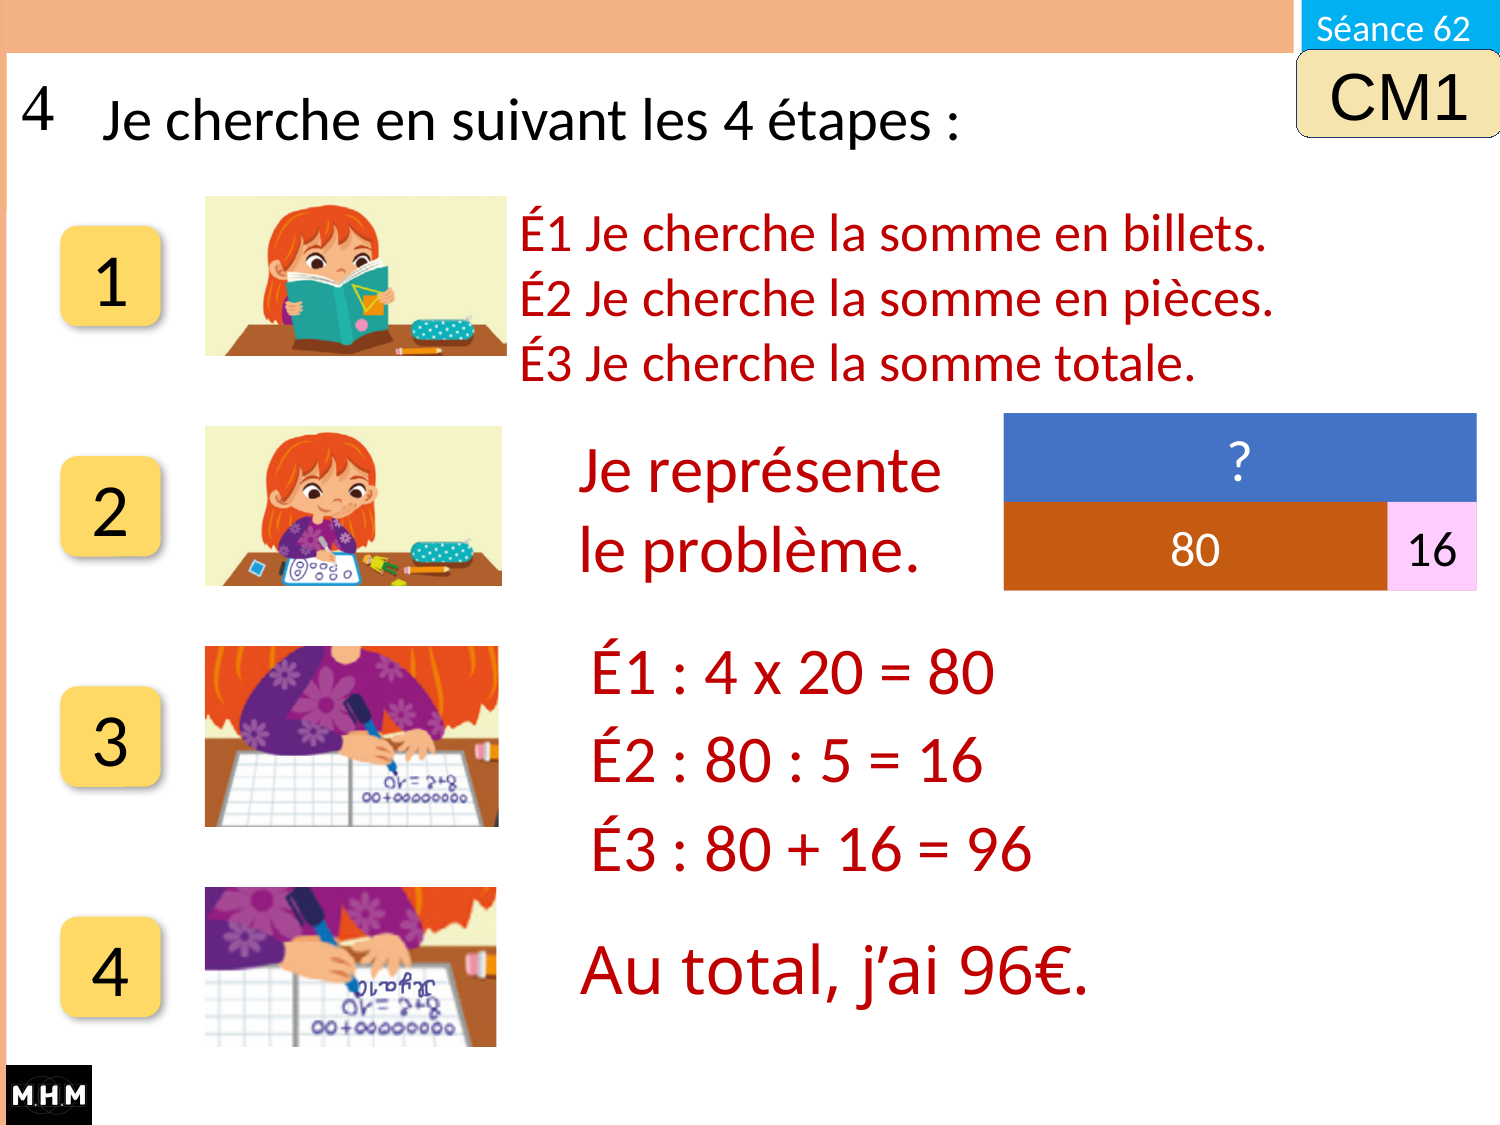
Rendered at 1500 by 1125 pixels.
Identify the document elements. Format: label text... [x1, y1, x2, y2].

title Je cherche en suivant les 4 étapes : [88, 35, 1382, 160]
text_box Je représente le problème. [563, 418, 993, 593]
text_box 3 [58, 684, 163, 789]
picture [204, 426, 503, 587]
text_box Au total, j’ai 96€. [565, 920, 1493, 1016]
picture [6, 1065, 92, 1125]
text_box 16 [1386, 500, 1478, 593]
text_box 4 [58, 914, 163, 1020]
text_box ? [1002, 411, 1478, 500]
picture [204, 196, 515, 356]
text_box 80 [1002, 500, 1386, 593]
text_box 2 [58, 454, 163, 559]
text_box É1 : 4 x 20 = 80 [575, 620, 1333, 708]
text_box CM1 [1296, 49, 1500, 138]
text_box É2 : 80 : 5 = 16 [575, 708, 1333, 797]
text_box É1 Je cherche la somme en billets. É2 Je cherche la somme en pièces. É3 Je cherche la somme totale. [504, 189, 1500, 400]
picture [204, 887, 497, 1047]
text_box É3 : 80 + 16 = 96 [575, 797, 1333, 892]
picture [204, 645, 499, 828]
text_box 1 [58, 223, 163, 329]
